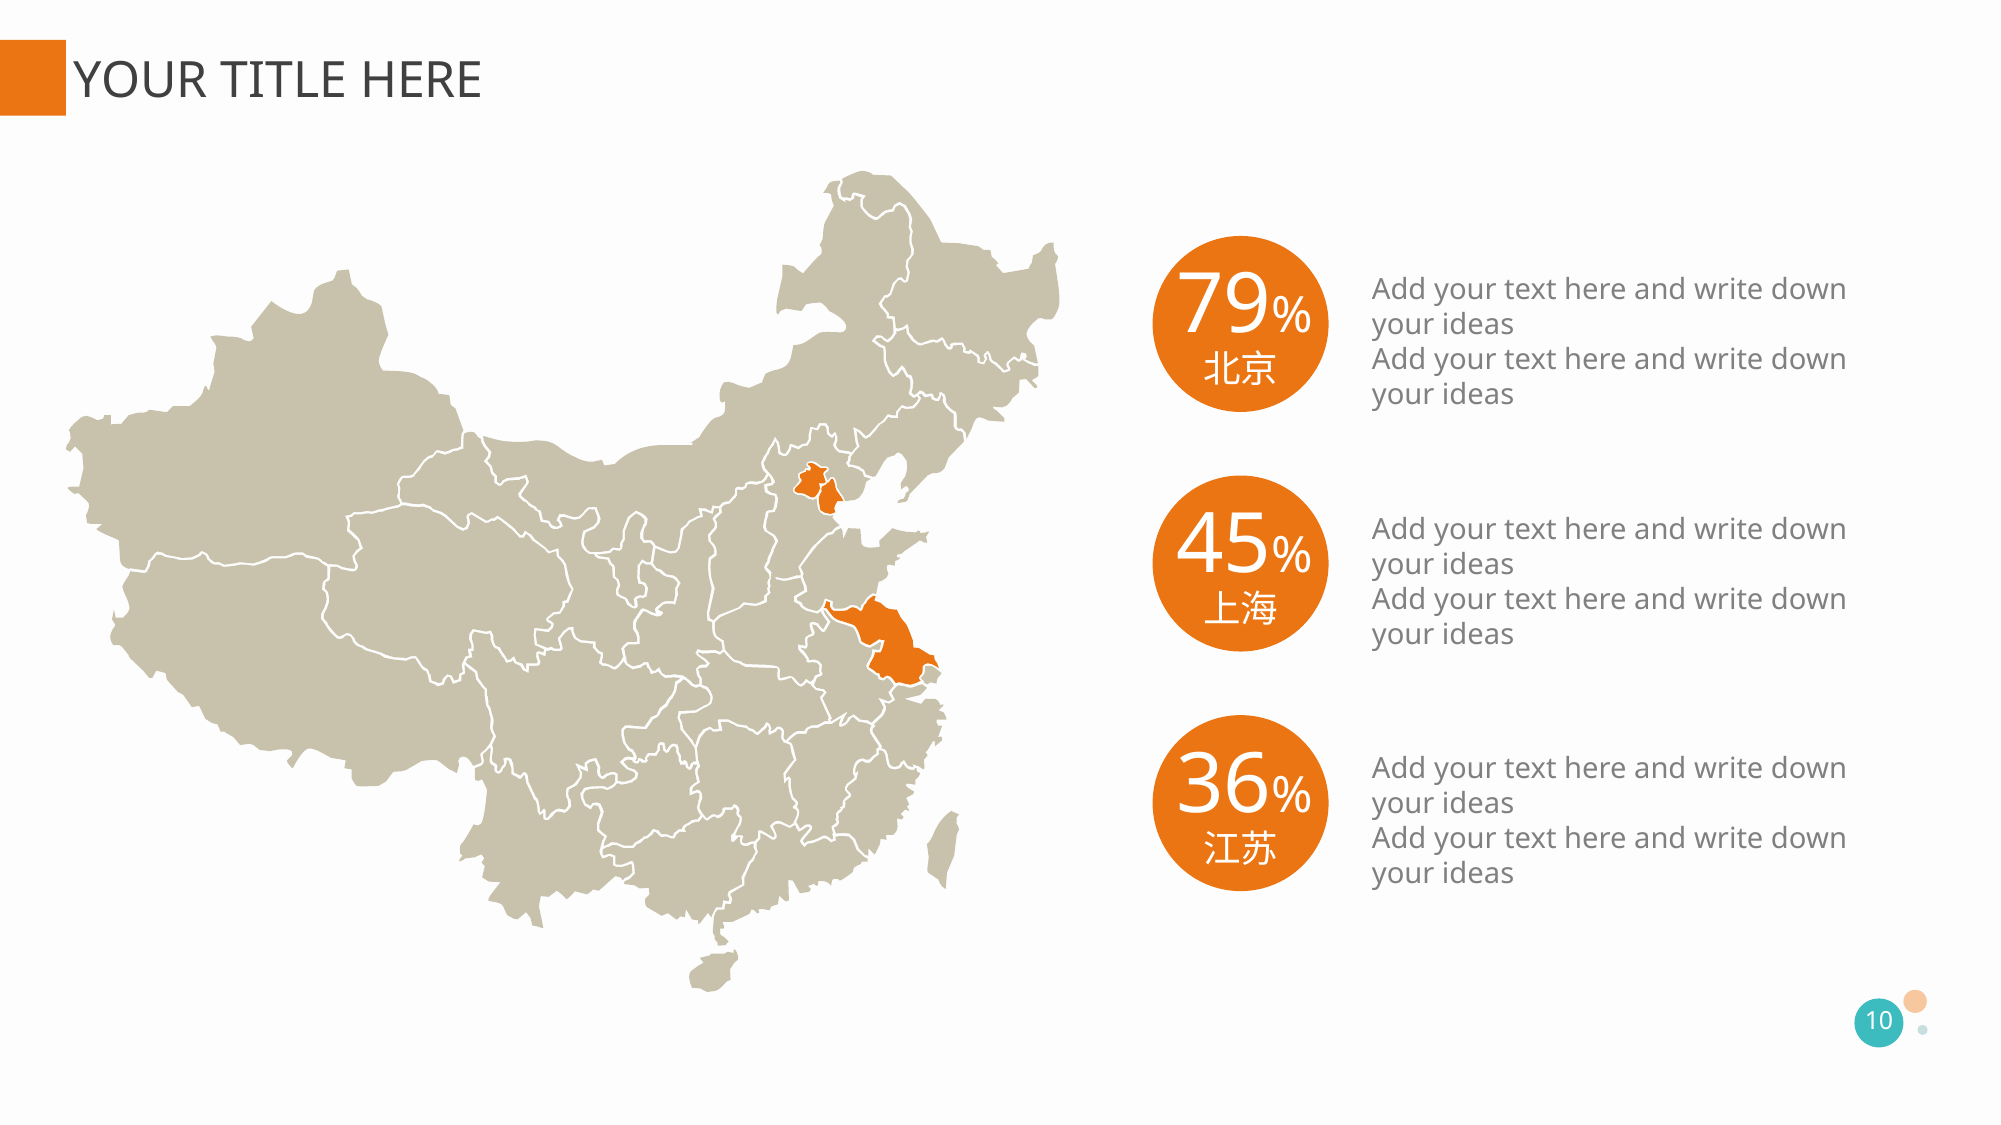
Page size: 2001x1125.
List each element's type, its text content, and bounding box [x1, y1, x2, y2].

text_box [65, 169, 1060, 993]
text_box Add your text here and write down your ideas Add your text here and write down your ideas [1357, 742, 1915, 897]
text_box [1152, 715, 1329, 892]
text_box Add your text here and write down your ideas Add your text here and write down your ideas [1357, 502, 1915, 658]
text_box YOUR TITLE HERE [59, 39, 499, 115]
text_box Add your text here and write down your ideas Add your text here and write down your ideas [1357, 263, 1915, 418]
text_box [1152, 475, 1329, 652]
slide_number 10 [1843, 992, 1915, 1053]
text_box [1152, 235, 1329, 412]
text_box [0, 39, 67, 117]
